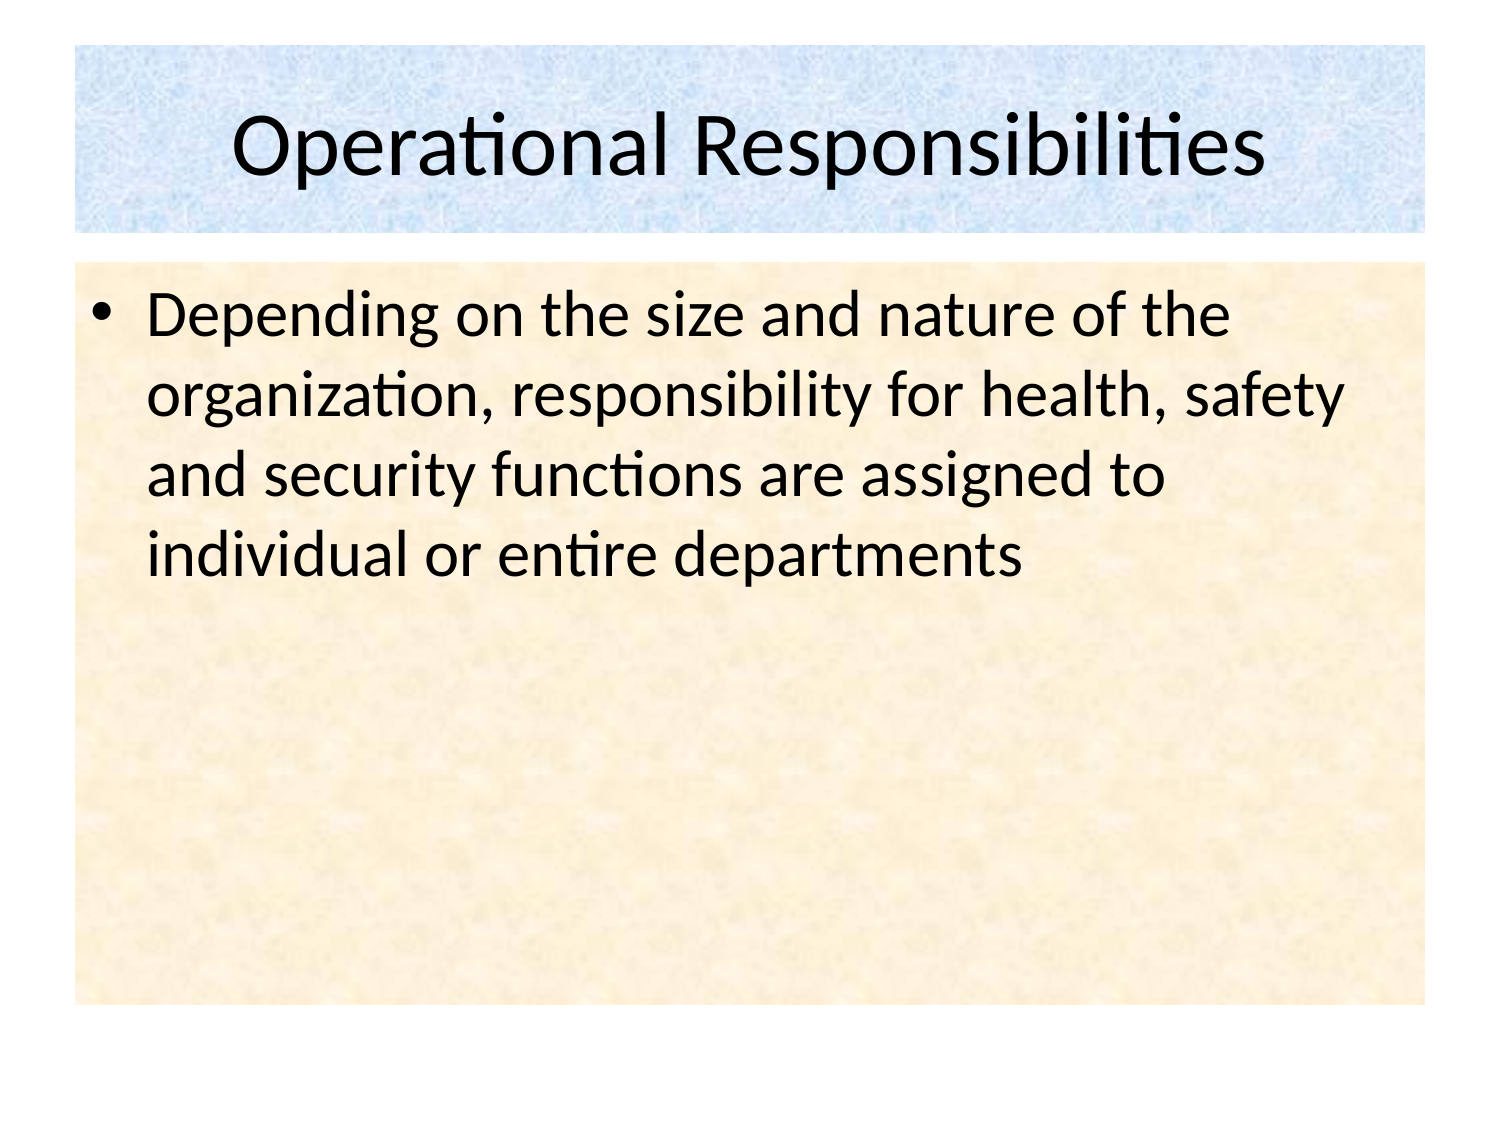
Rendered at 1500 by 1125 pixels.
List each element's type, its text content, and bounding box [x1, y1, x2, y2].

list Depending on the size and nature of the organization, responsibility for health, safety and security functions are assigned to individual or entire departments [75, 262, 1425, 1005]
title Operational Responsibilities [75, 45, 1425, 233]
